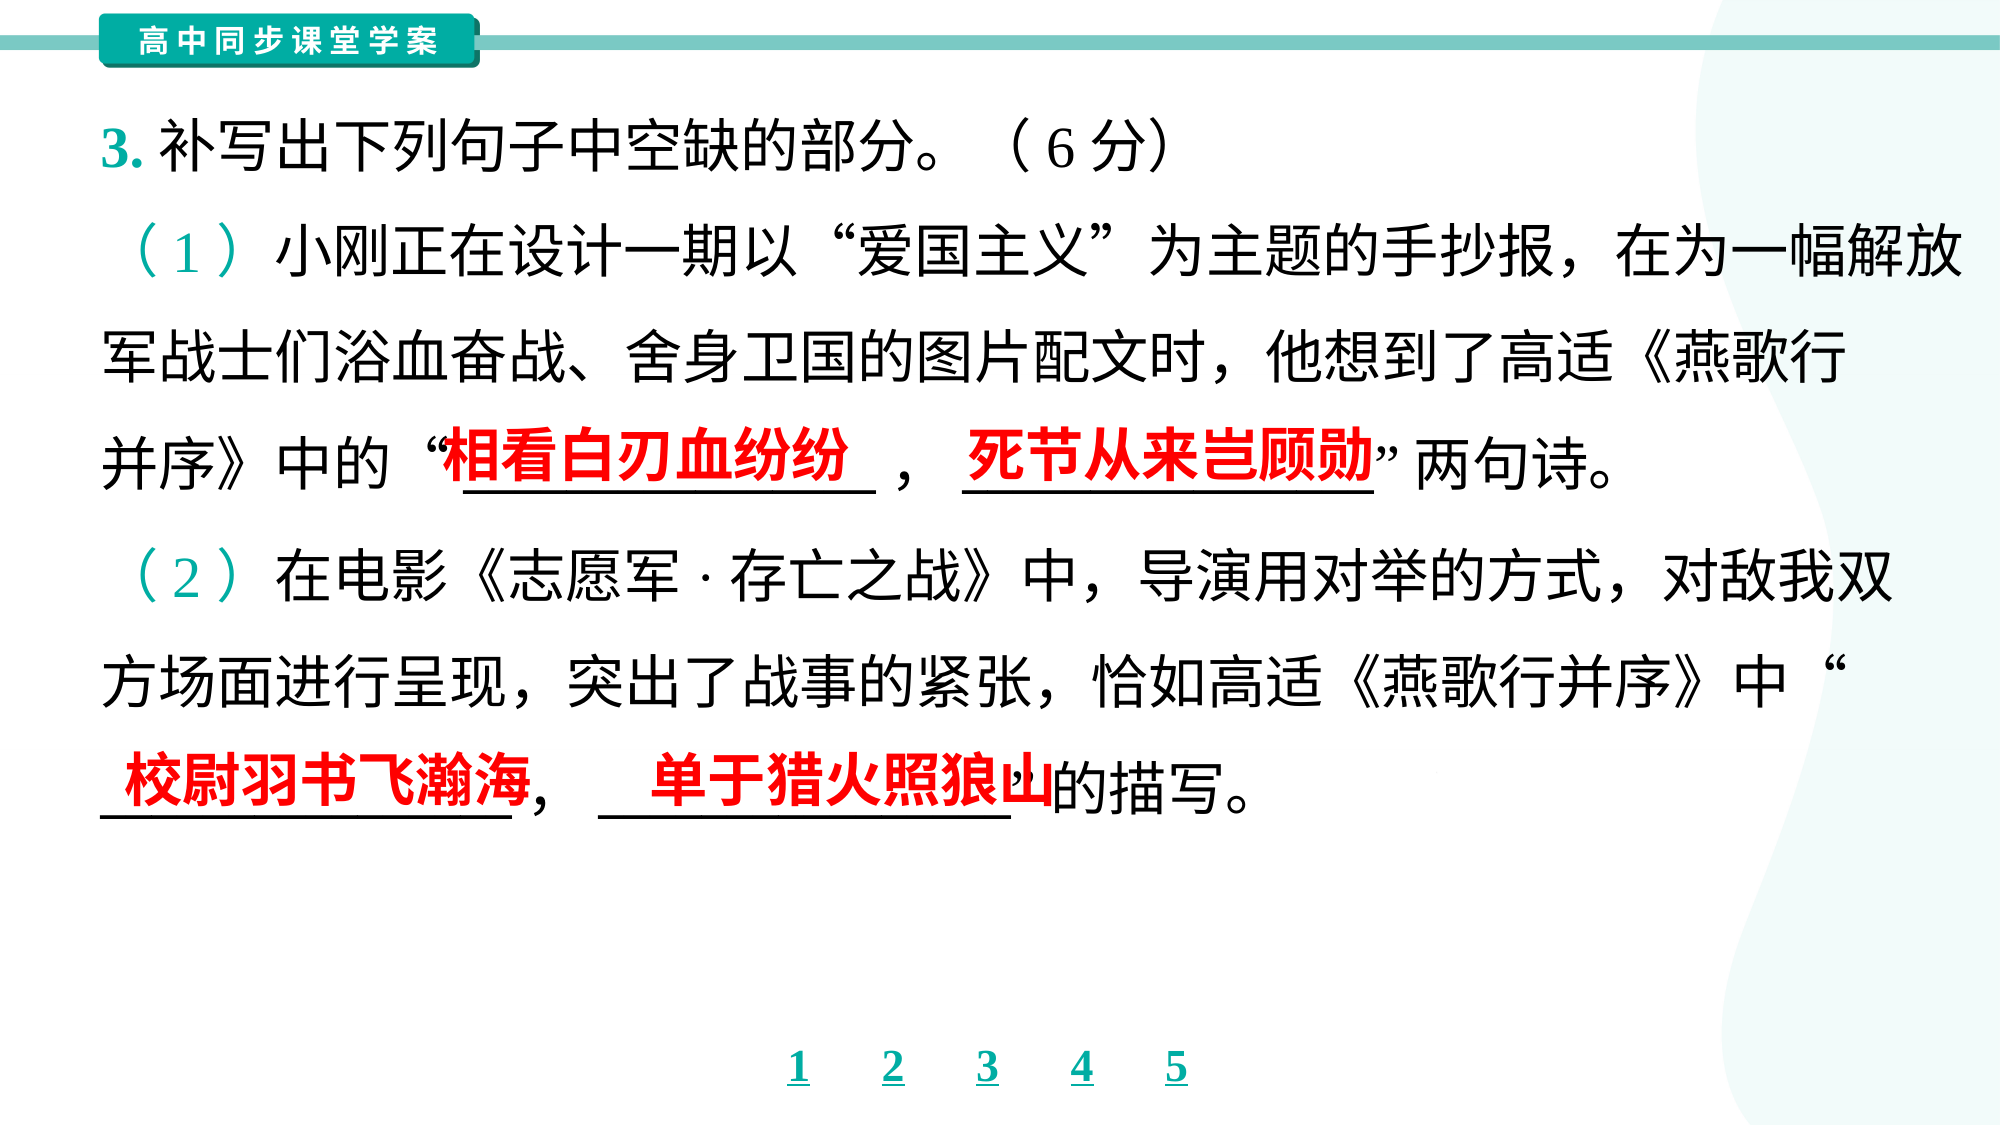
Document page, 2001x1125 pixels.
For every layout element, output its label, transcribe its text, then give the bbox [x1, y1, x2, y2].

text_box （2）在电影《志愿军·存亡之战》中，导演用对举的方式，对敌我双 方场面进行呈现，突出了战事的紧张，恰如高适《燕歌行并序》中“ ________________，________________”的描写。 [100, 502, 1899, 822]
text_box （1）小刚正在设计一期以“爱国主义”为主题的手抄报，在为一幅解放 军战士们浴血奋战、舍身卫国的图片配文时，他想到了高适《燕歌行 并序》中的“________________，________________”两句诗。 [100, 177, 1899, 497]
text_box 死节从来岂顾勋 [944, 385, 1398, 488]
picture [0, 0, 2000, 1125]
text_box 校尉羽书飞瀚海 [102, 710, 555, 813]
text_box 单于猎火照狼山 [627, 710, 1080, 813]
text_box 相看白刃血纷纷 [419, 385, 873, 488]
text_box 3.补写出下列句子中空缺的部分。（6分） [100, 76, 1899, 177]
